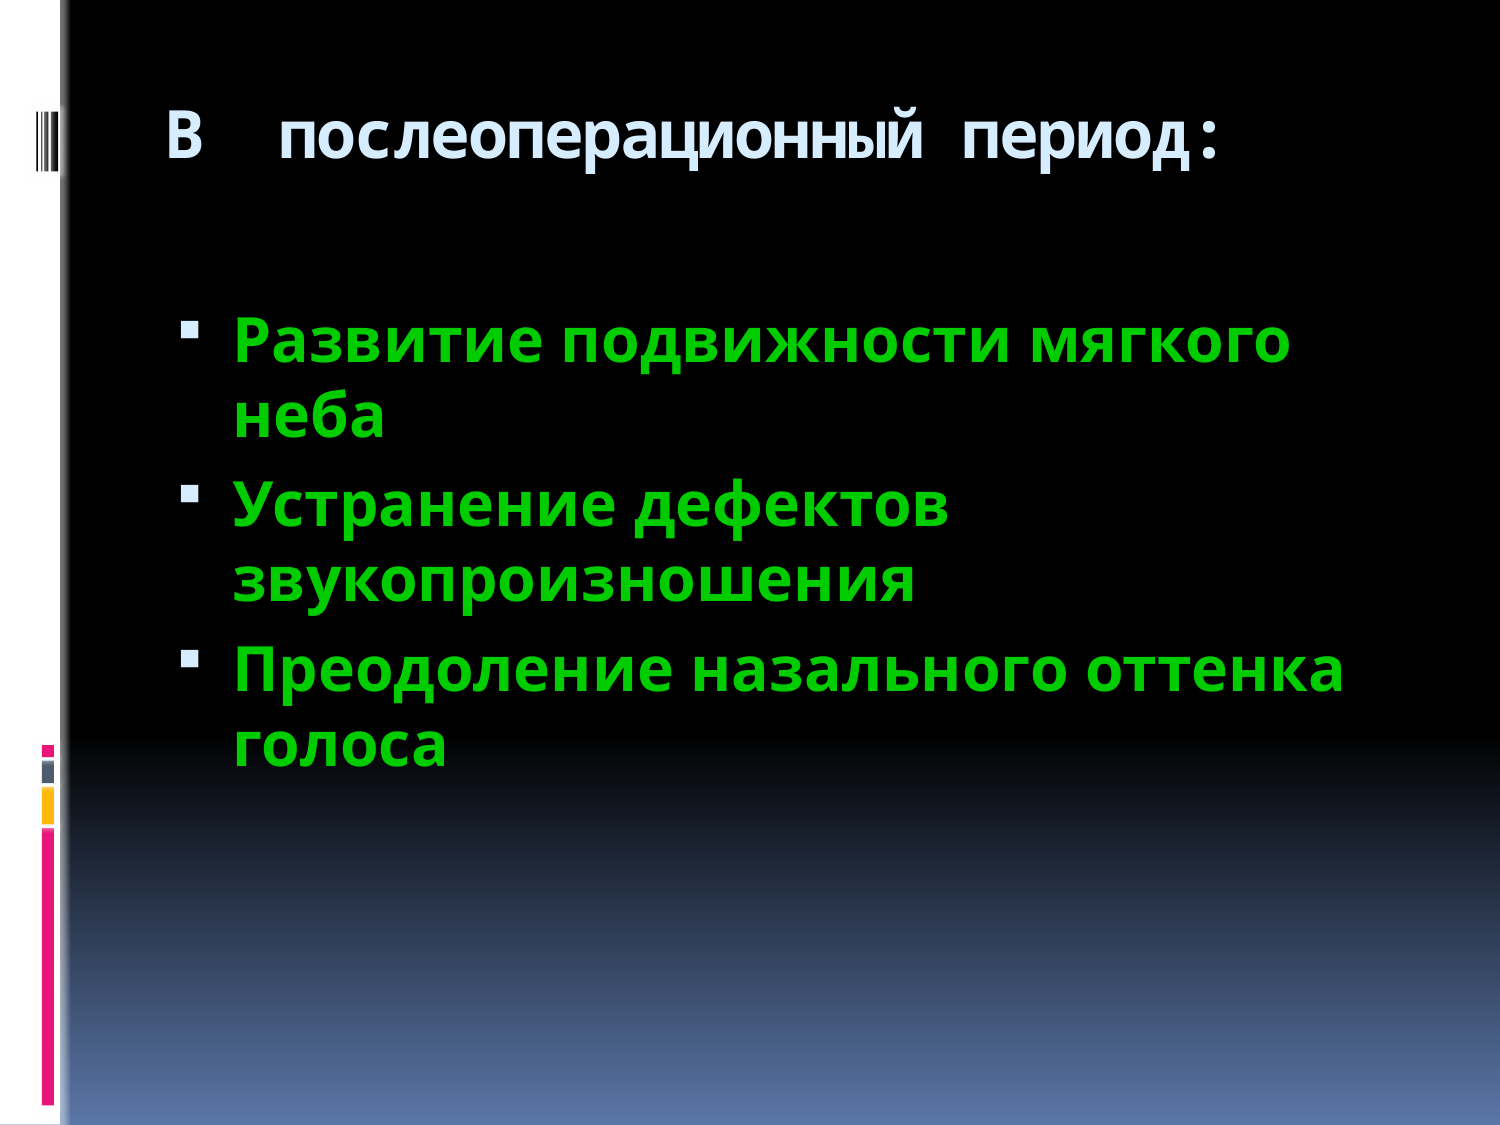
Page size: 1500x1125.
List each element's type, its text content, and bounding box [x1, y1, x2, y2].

list Развитие подвижности мягкого неба Устранение дефектов звукопроизношения Преодоление назального оттенка голоса [150, 292, 1425, 1043]
title В послеоперационный период: [150, 83, 1425, 234]
